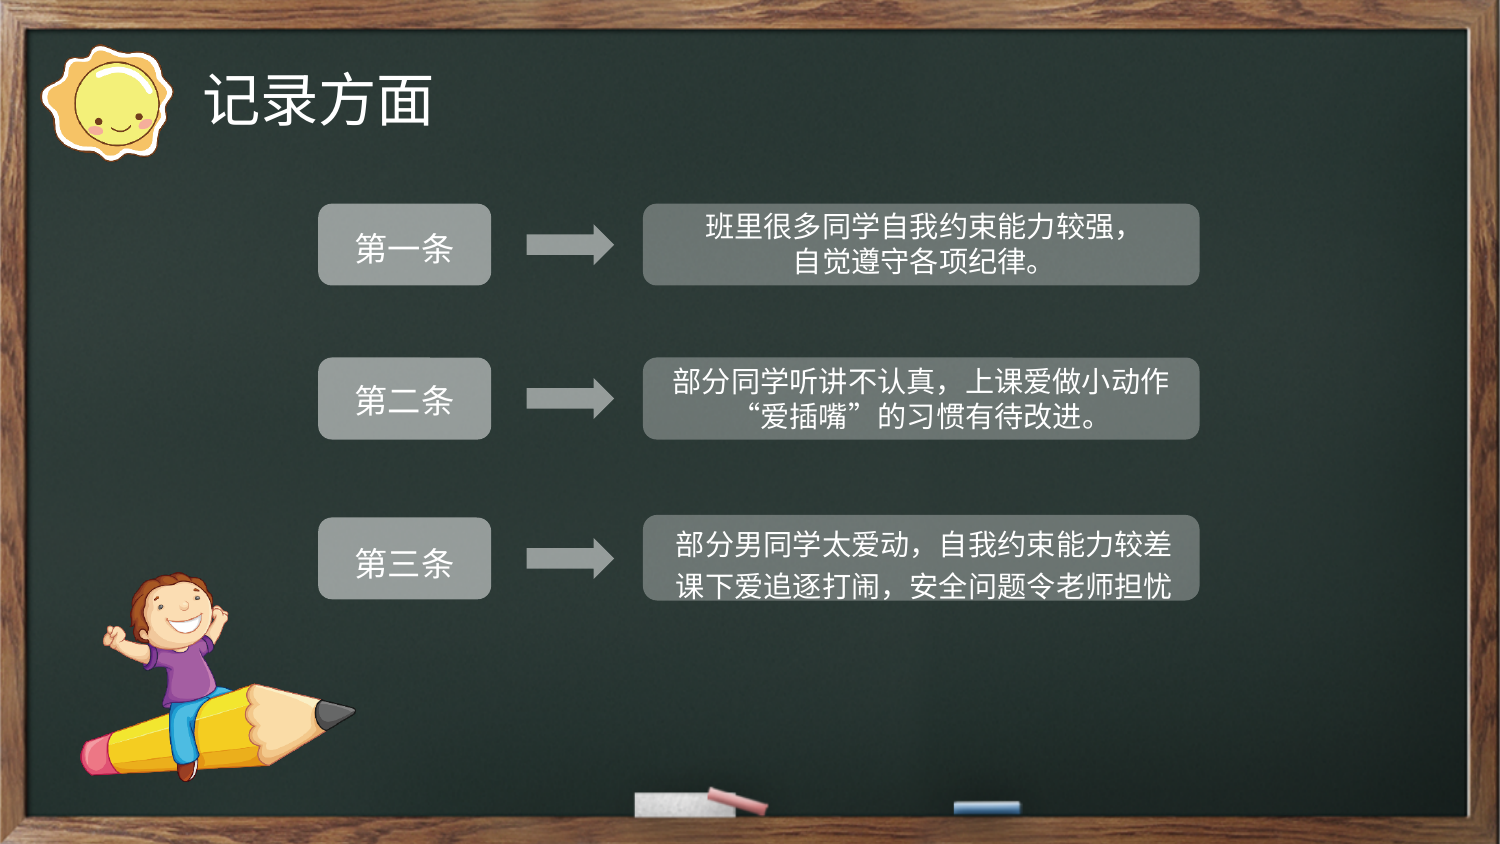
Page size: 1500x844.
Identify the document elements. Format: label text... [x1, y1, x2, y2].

picture [0, 0, 1500, 844]
text_box [525, 535, 616, 582]
text_box [641, 518, 646, 597]
text_box 部分同学听讲不认真，上课爱做小动作“爱插嘴”的习惯有待改进。 [642, 356, 1200, 441]
text_box 记录方面 [187, 45, 725, 161]
text_box [317, 202, 493, 287]
text_box 第二条 [318, 373, 492, 428]
text_box 部分男同学太爱动，自我约束能力较差 课下爱追逐打闹，安全问题令老师担忧 [646, 511, 1203, 611]
text_box 第三条 [318, 535, 492, 591]
text_box [525, 221, 616, 268]
text_box 第一条 [318, 220, 492, 276]
text_box [356, 591, 492, 601]
text_box [317, 516, 493, 588]
text_box [641, 204, 649, 285]
text_box [525, 375, 616, 422]
text_box [317, 356, 493, 441]
text_box 班里很多同学自我约束能力较强， 自觉遵守各项纪律。 [649, 201, 1200, 286]
